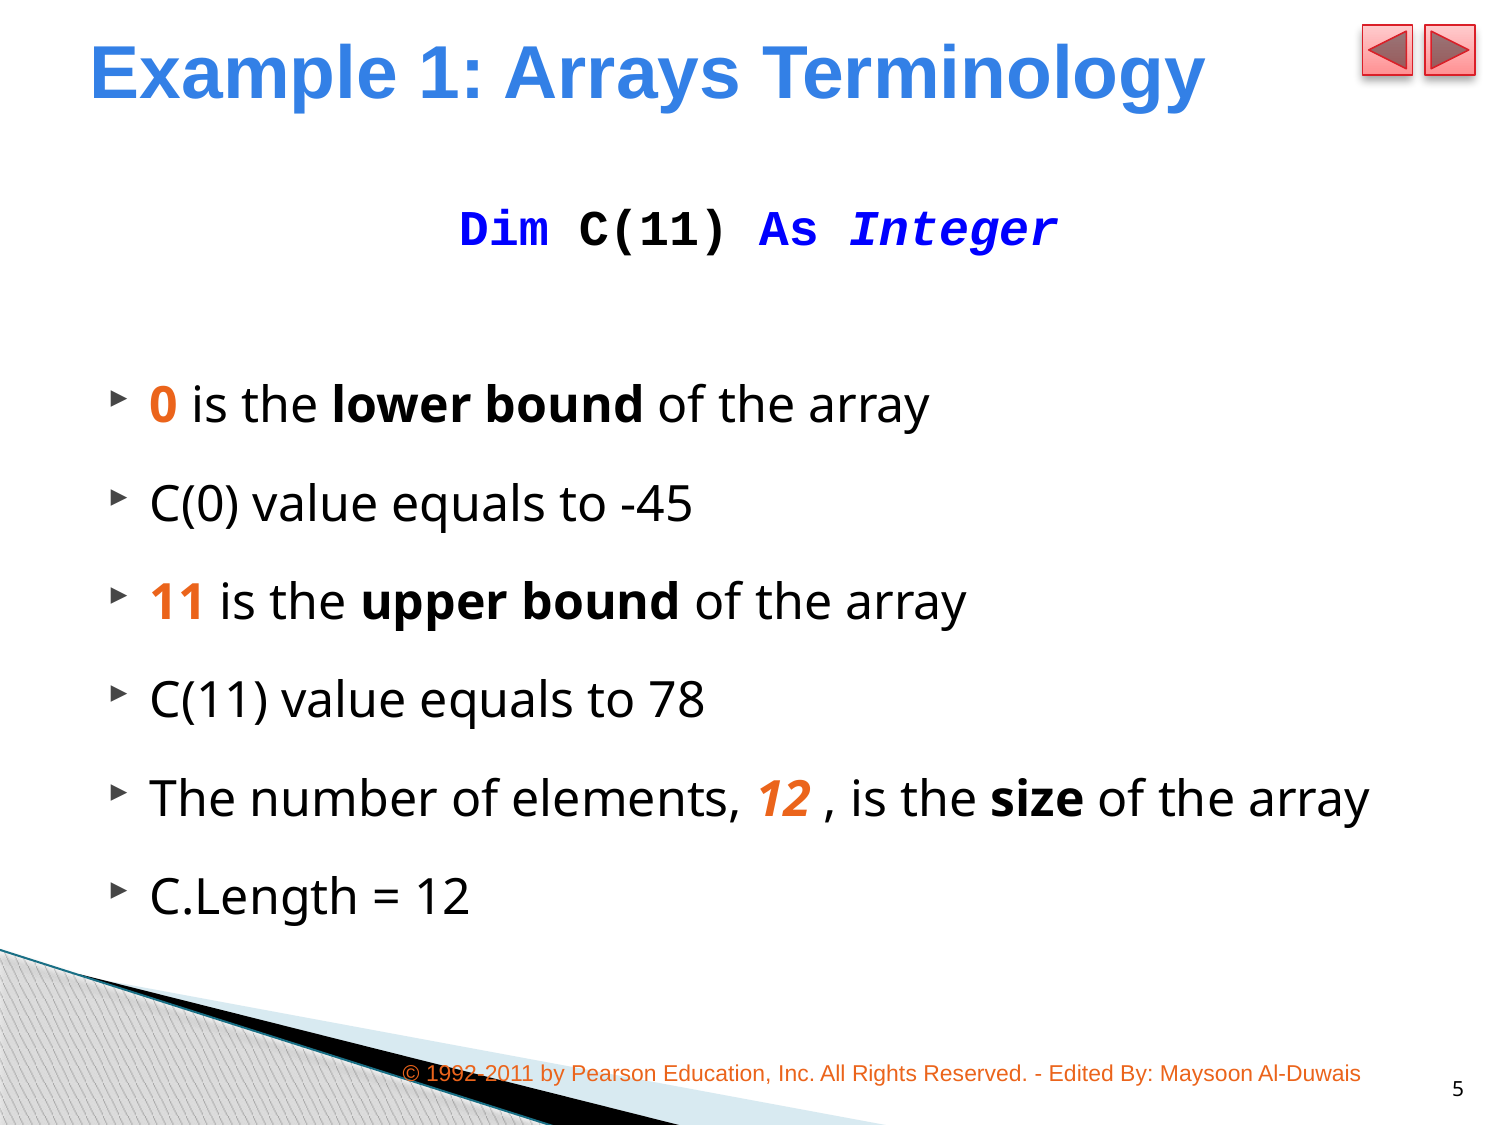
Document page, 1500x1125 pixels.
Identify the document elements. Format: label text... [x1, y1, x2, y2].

footer © 1992-2011 by Pearson Education, Inc. All Rights Reserved. - Edited By: Maysoon Al-Duwais [387, 1051, 1418, 1112]
slide_number 5 [1418, 1051, 1479, 1112]
title Example 1: Arrays Terminology [75, 0, 1425, 163]
list Dim C(11) As Integer 0 is the lower bound of the array C(0) value equals to -45 11 is the upper bound of the array C(11) value equals to 78 The number of elements, 12 , is the size of the array C.Length = 12 [74, 187, 1426, 931]
